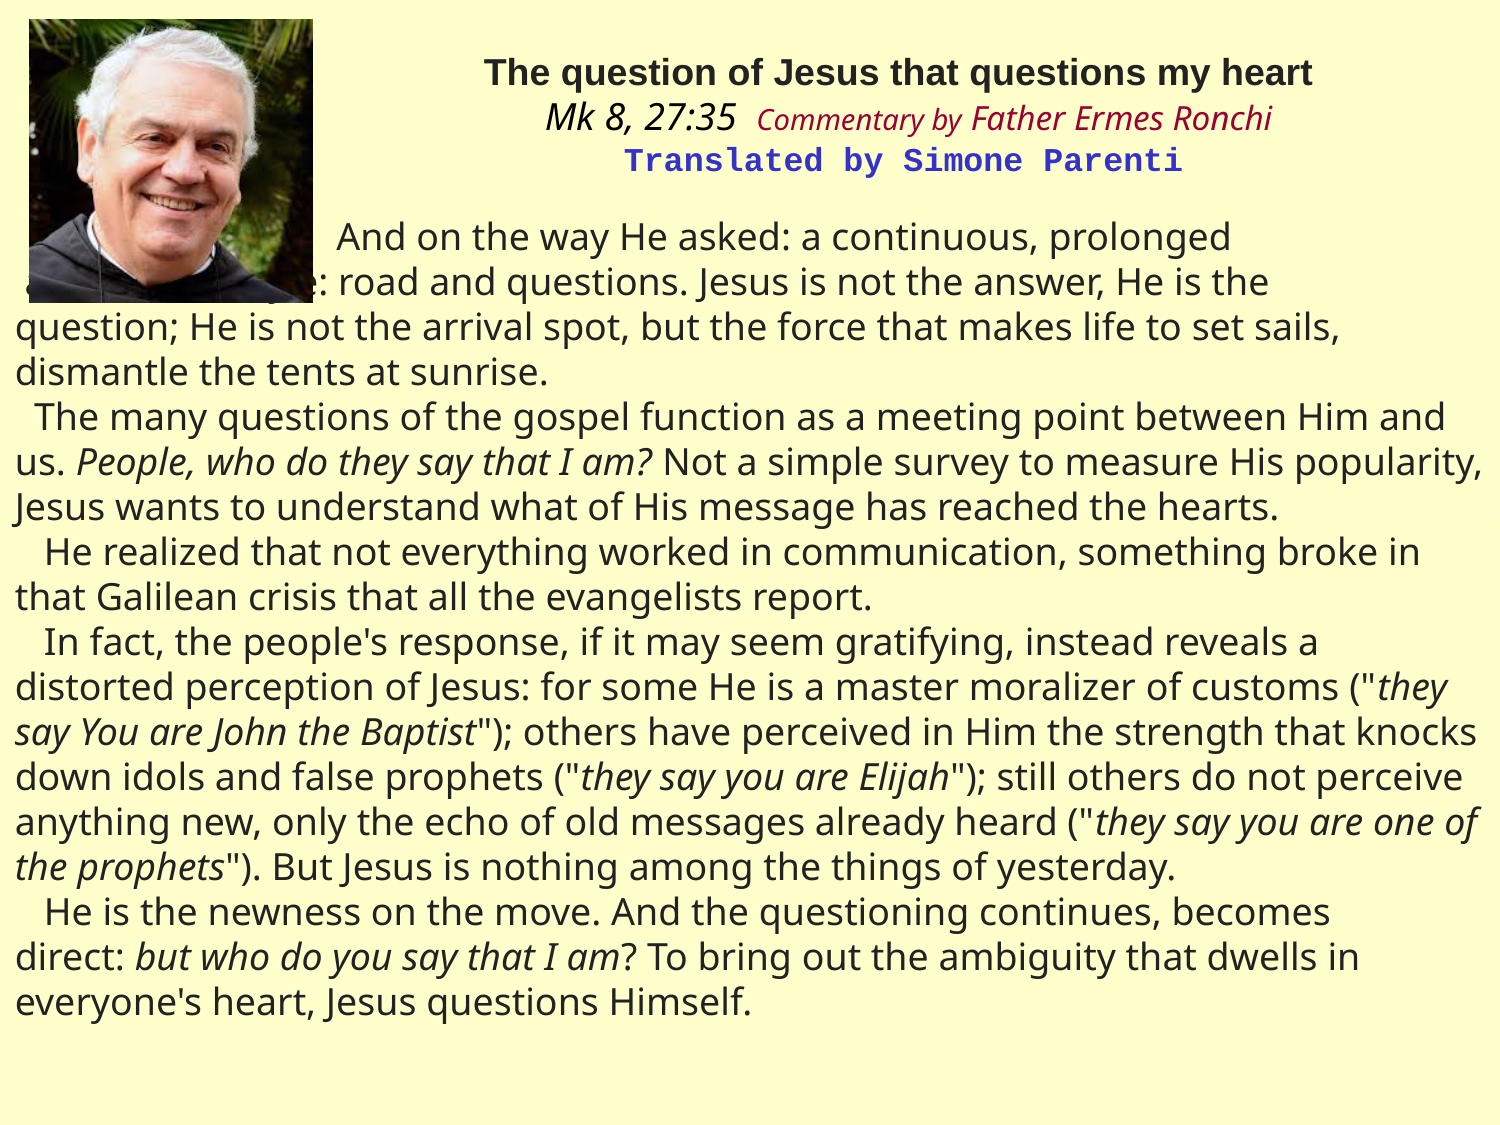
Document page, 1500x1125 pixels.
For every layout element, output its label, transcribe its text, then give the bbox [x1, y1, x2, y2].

picture [29, 19, 313, 303]
text_box And on the way He asked: a continuous, prolonged action, a lifestyle: road and questions. Jesus is not the answer, He is the question; He is not the arrival spot, but the force that makes life to set sails, dismantle the tents at sunrise. The many questions of the gospel function as a meeting point between Him and us. People, who do they say that I am? Not a simple survey to measure His popularity, Jesus wants to understand what of His message has reached the hearts. He realized that not everything worked in communication, something broke in that Galilean crisis that all the evangelists report. In fact, the people's response, if it may seem gratifying, instead reveals a distorted perception of Jesus: for some He is a master moralizer of customs ("they say You are John the Baptist"); others have perceived in Him the strength that knocks down idols and false prophets ("they say you are Elijah"); still others do not perceive anything new, only the echo of old messages already heard ("they say you are one of the prophets"). But Jesus is nothing among the things of yesterday. He is the newness on the move. And the questioning continues, becomes direct: but who do you say that I am? To bring out the ambiguity that dwells in everyone's heart, Jesus questions Himself. [0, 205, 1500, 1031]
text_box The question of Jesus that questions my heart Mk 8, 27:35 Commentary by Father Ermes Ronchi Translated by Simone Parenti [360, 40, 1448, 186]
